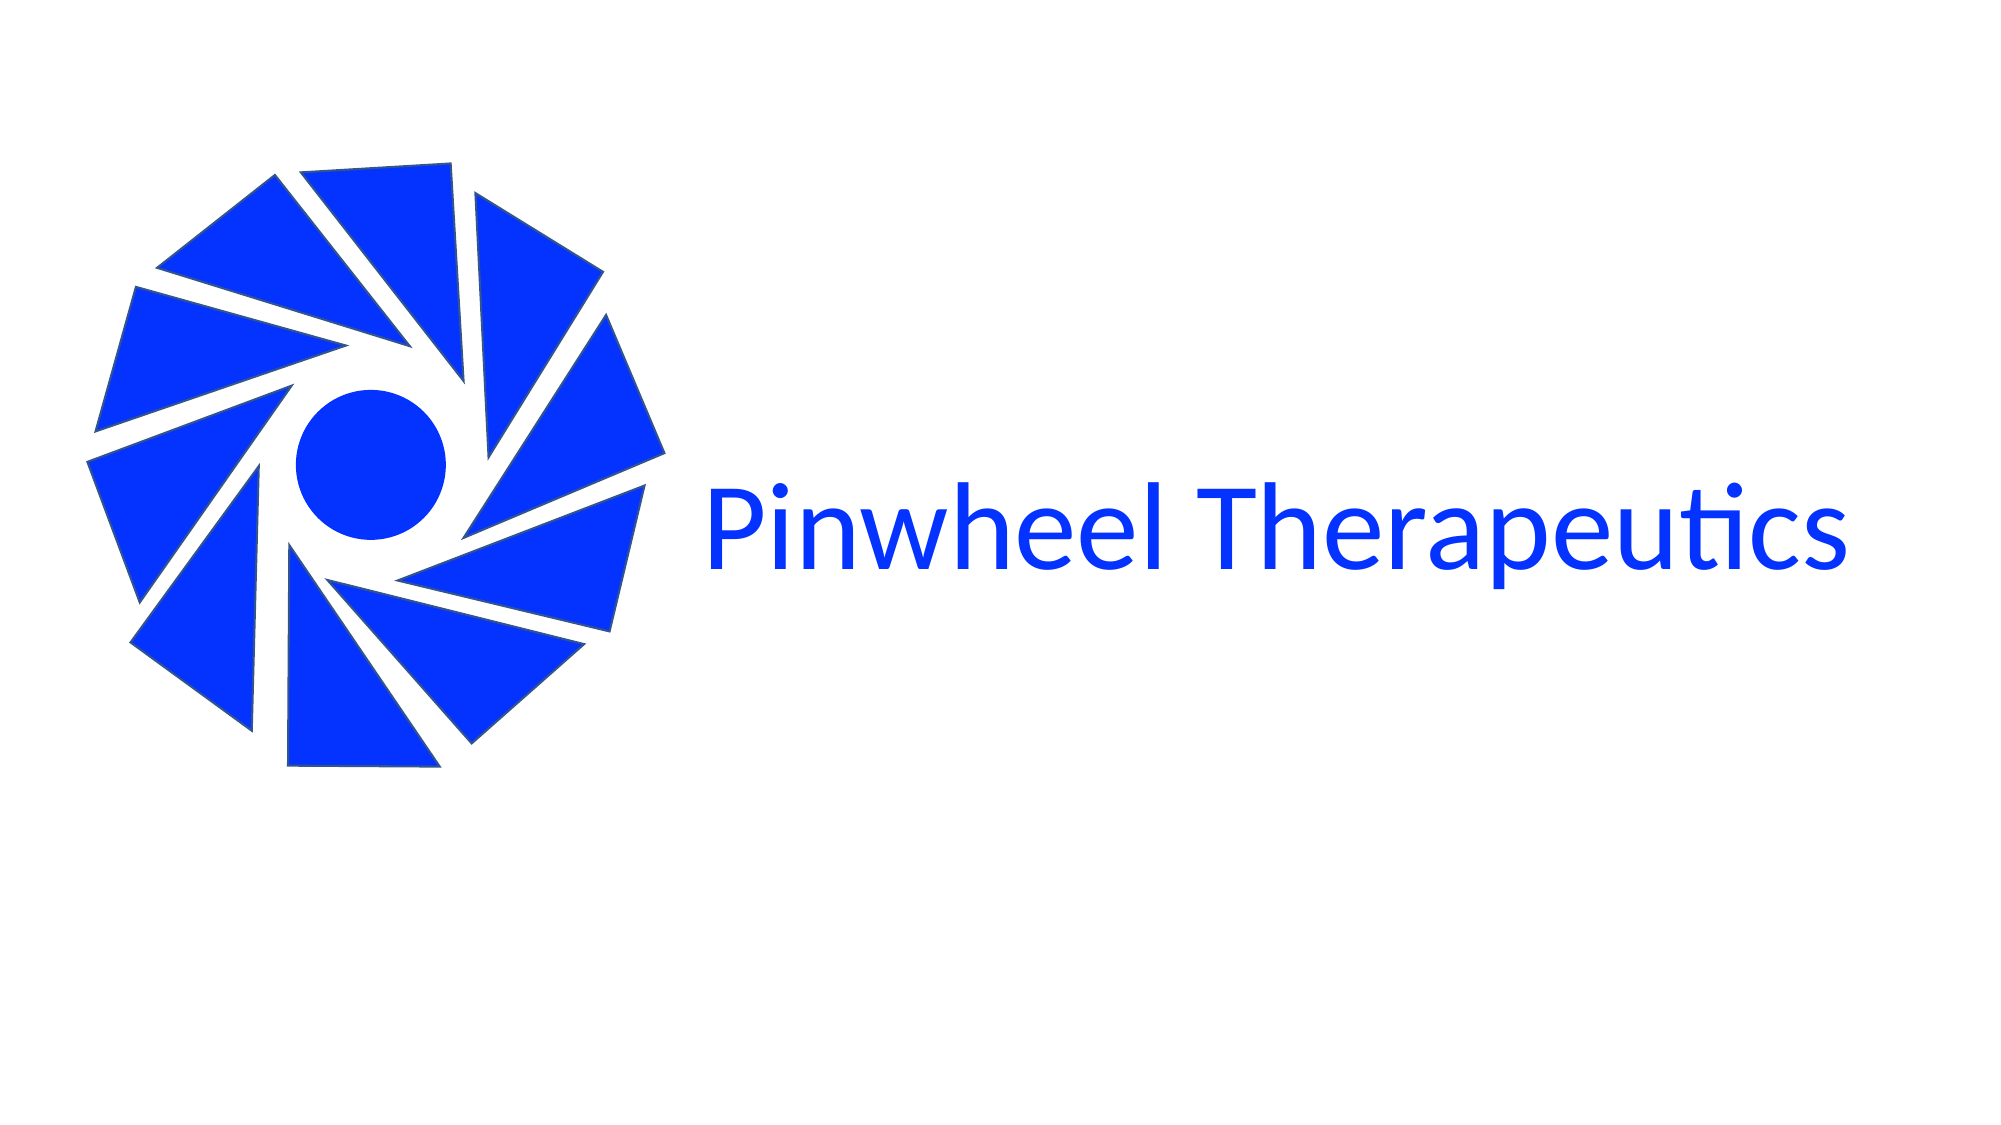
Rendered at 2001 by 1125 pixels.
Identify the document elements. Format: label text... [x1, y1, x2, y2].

text_box [129, 462, 260, 733]
text_box [298, 162, 465, 385]
text_box [154, 173, 413, 349]
text_box [286, 541, 442, 768]
text_box [474, 191, 605, 461]
text_box [86, 383, 295, 605]
text_box Pinwheel Therapeutics [687, 437, 1867, 602]
text_box [394, 483, 646, 633]
text_box [294, 388, 447, 541]
text_box [324, 578, 587, 745]
text_box [94, 285, 350, 434]
text_box [460, 312, 666, 541]
